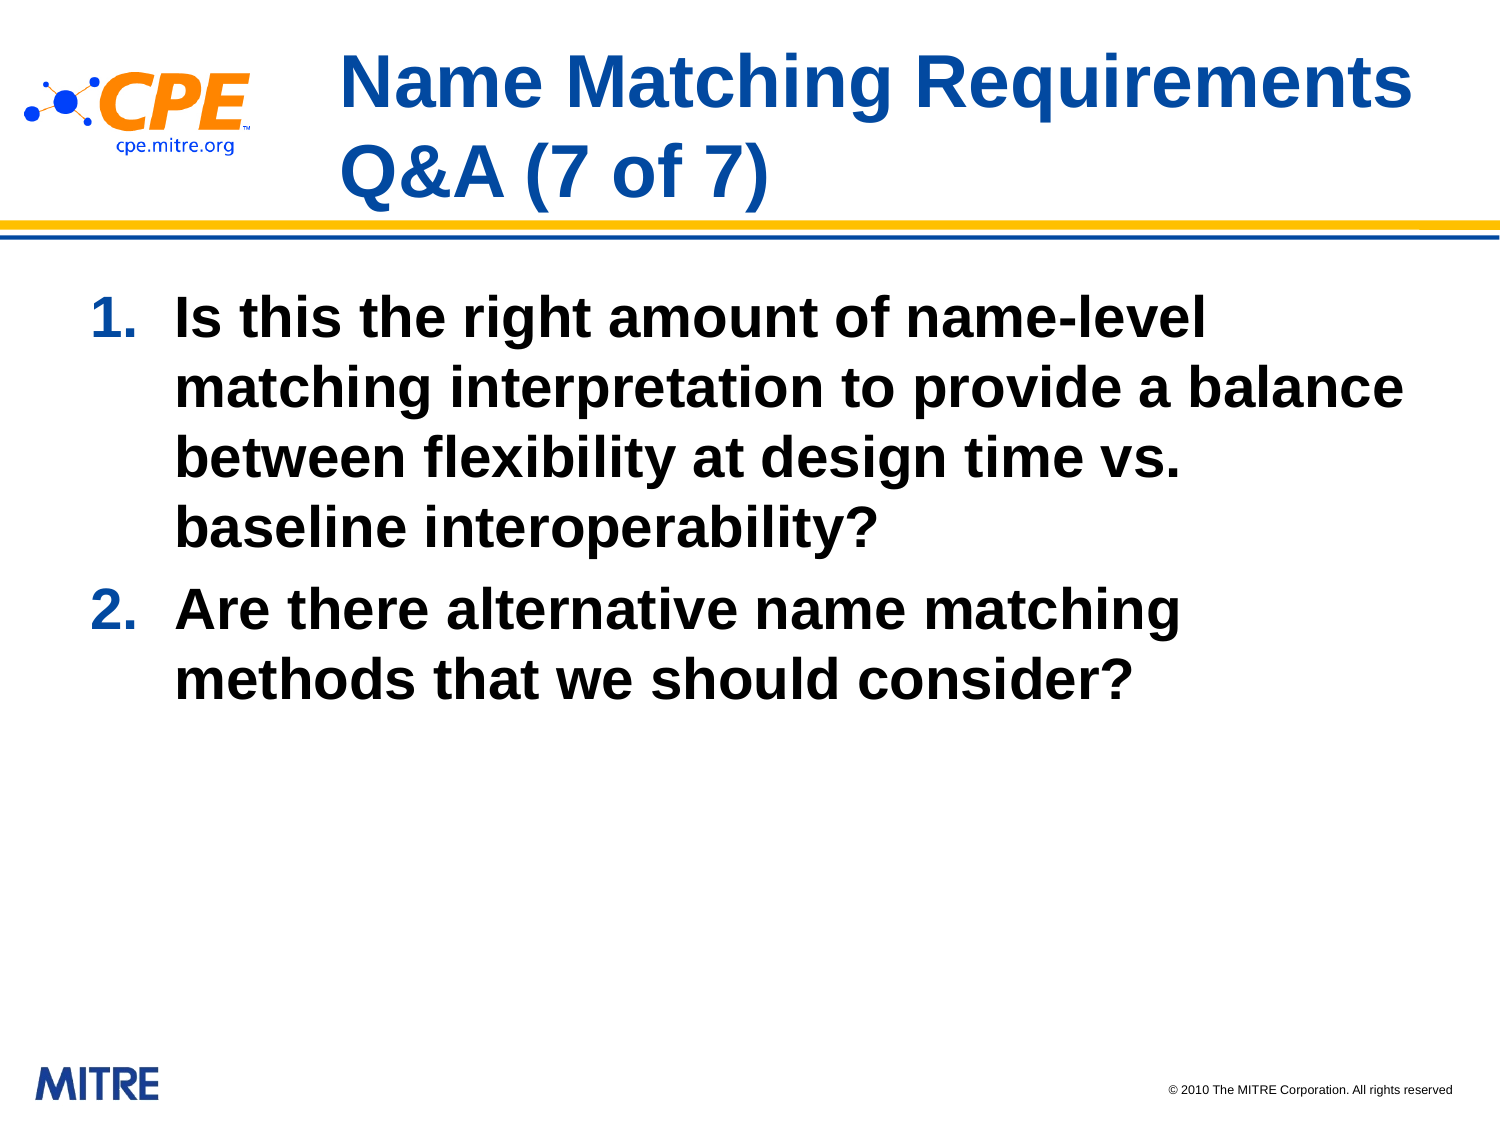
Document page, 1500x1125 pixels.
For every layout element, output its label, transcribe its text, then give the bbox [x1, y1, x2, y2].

title Name Matching Requirements Q&A (7 of 7) [324, 44, 1438, 201]
picture [24, 72, 250, 156]
list Is this the right amount of name-level matching interpretation to provide a balance between flexibility at design time vs. baseline interoperability? Are there alternative name matching methods that we should consider? [74, 271, 1426, 990]
picture [30, 1064, 163, 1106]
